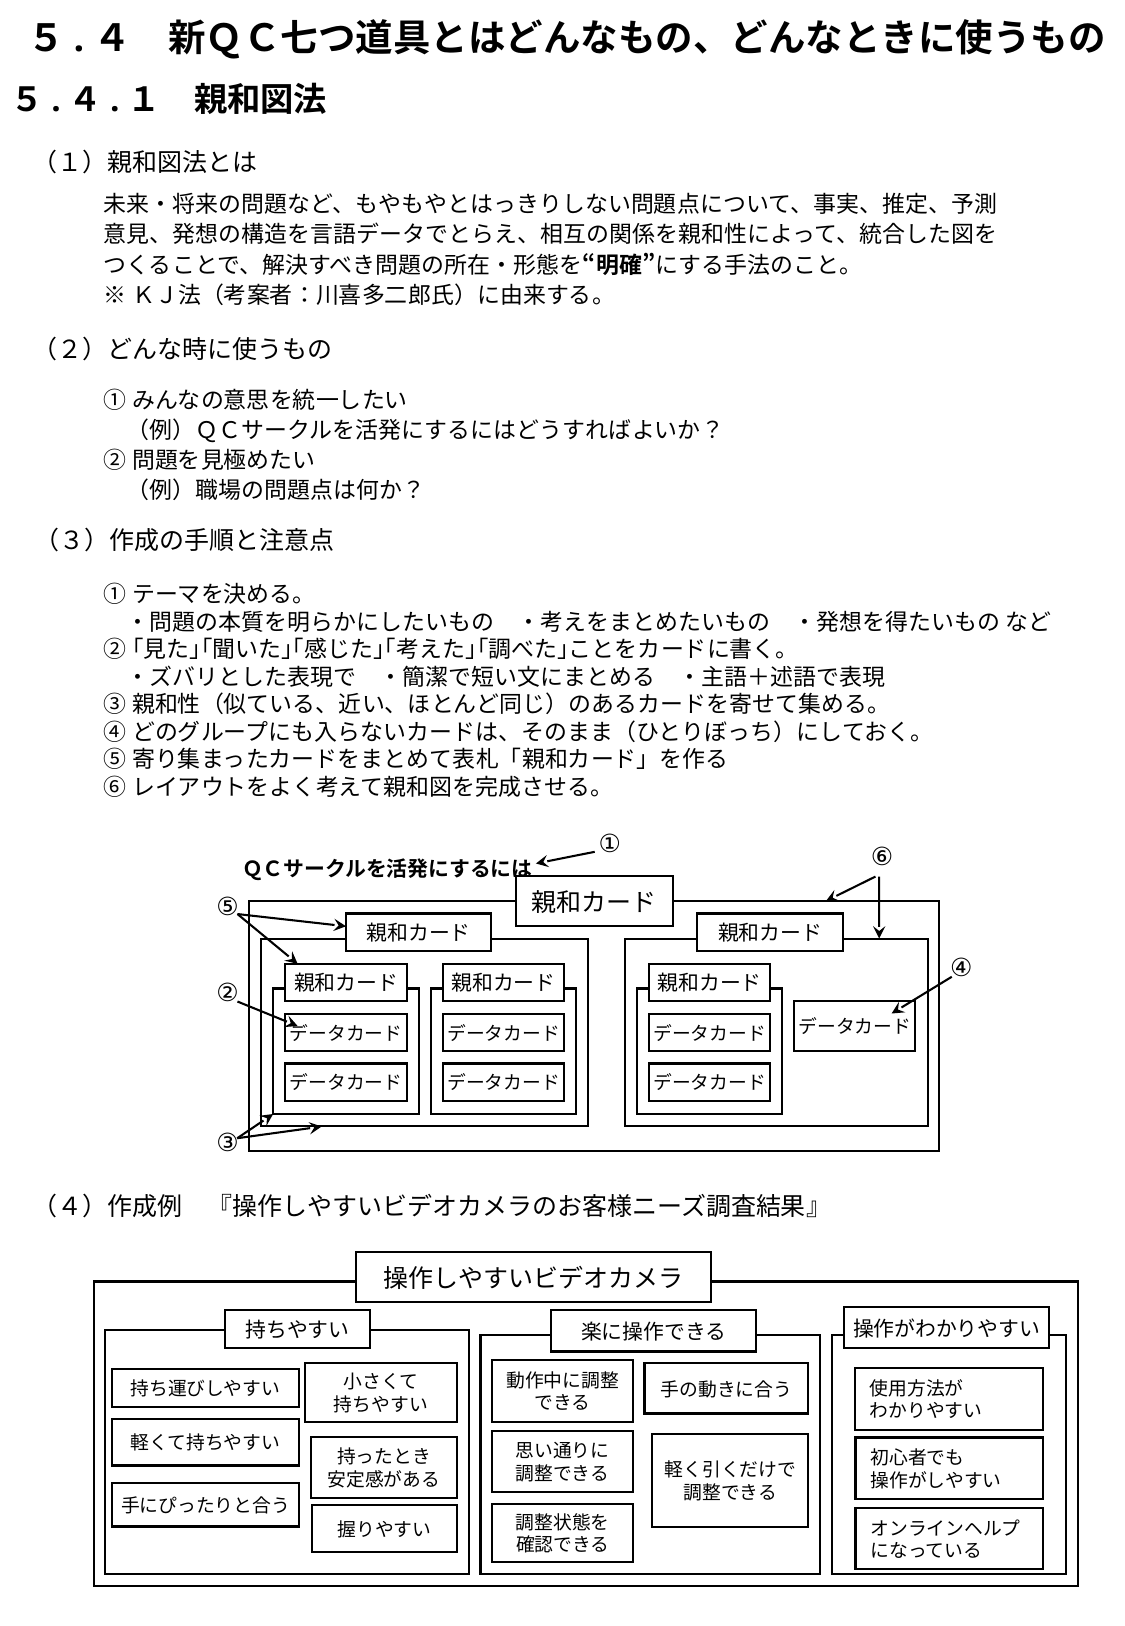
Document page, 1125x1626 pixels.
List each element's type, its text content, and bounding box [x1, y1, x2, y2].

text_box ④ [934, 949, 988, 989]
text_box ② [201, 974, 254, 1014]
text_box ⑤ [201, 888, 254, 928]
text_box ５.４.１ 親和図法 [0, 70, 343, 126]
text_box 未来・将来の問題など、もやもやとはっきりしない問題点について、事実、推定、予測 意見、発想の構造を言語データでとらえ、相互の関係を親和性によって、統合した図を つくることで、解決すべき問題の所在・形態を“明確”にする手法のこと。 ※ＫＪ法（考案者：川喜多二郎氏）に由来する。 [88, 180, 1058, 315]
text_box （３）作成の手順と注意点 [19, 517, 350, 563]
text_box [259, 1114, 274, 1127]
text_box [430, 988, 577, 1114]
text_box [249, 1009, 261, 1126]
text_box 親和カード [648, 963, 771, 1002]
text_box ③ [201, 1124, 254, 1164]
text_box [624, 938, 928, 1127]
text_box （１）親和図法とは [17, 139, 384, 185]
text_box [836, 876, 876, 896]
text_box （２）どんな時に使うもの [17, 325, 410, 371]
text_box [333, 918, 347, 932]
text_box [261, 938, 589, 1127]
text_box 親和カード [515, 876, 674, 927]
text_box [891, 1001, 906, 1014]
text_box [308, 1122, 322, 1135]
text_box ⑥ [855, 838, 909, 878]
text_box ①テーマを決める。 ・問題の本質を明らかにしたいもの ・考えをまとめたいもの ・発想を得たいもの など ②｢見た｣｢聞いた｣｢感じた｣｢考えた｣｢調べた｣ことをカードに書く。 ・ズバリとした表現で ・簡潔で短い文にまとめる ・主語＋述語で表現 ③親和性（似ている、近い、ほとんど同じ）のあるカードを寄せて集める。 ④どのグループにも入らないカードは、そのまま（ひとりぼっち）にしておく。 ⑤寄り集まったカードをまとめて表札「親和カード」を作る ⑥レイアウトをよく考えて親和図を完成させる。 [88, 572, 1078, 808]
text_box データカード [794, 1001, 916, 1052]
text_box ５.４ 新ＱＣ七つ道具とはどんなもの、どんなときに使うもの [11, 5, 1122, 66]
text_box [93, 1252, 1079, 1587]
text_box [273, 988, 419, 1114]
text_box ① [583, 826, 637, 866]
text_box 親和カード [697, 913, 843, 951]
text_box 親和カード [442, 963, 565, 1002]
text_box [826, 889, 840, 902]
text_box [284, 951, 298, 964]
text_box [283, 1015, 298, 1028]
text_box [249, 928, 265, 1010]
text_box ①みんなの意思を統一したい （例）ＱＣサークルを活発にするにはどうすればよいか？ ②問題を見極めたい （例）職場の問題点は何か？ [88, 382, 1052, 504]
text_box [535, 855, 550, 868]
text_box ＱＣサークルを活発にするには [227, 848, 548, 889]
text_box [17, 1182, 860, 1228]
text_box [636, 988, 783, 1114]
text_box 親和カード [285, 963, 407, 1002]
text_box 親和カード [346, 913, 492, 951]
text_box [254, 901, 940, 1152]
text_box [873, 926, 886, 939]
